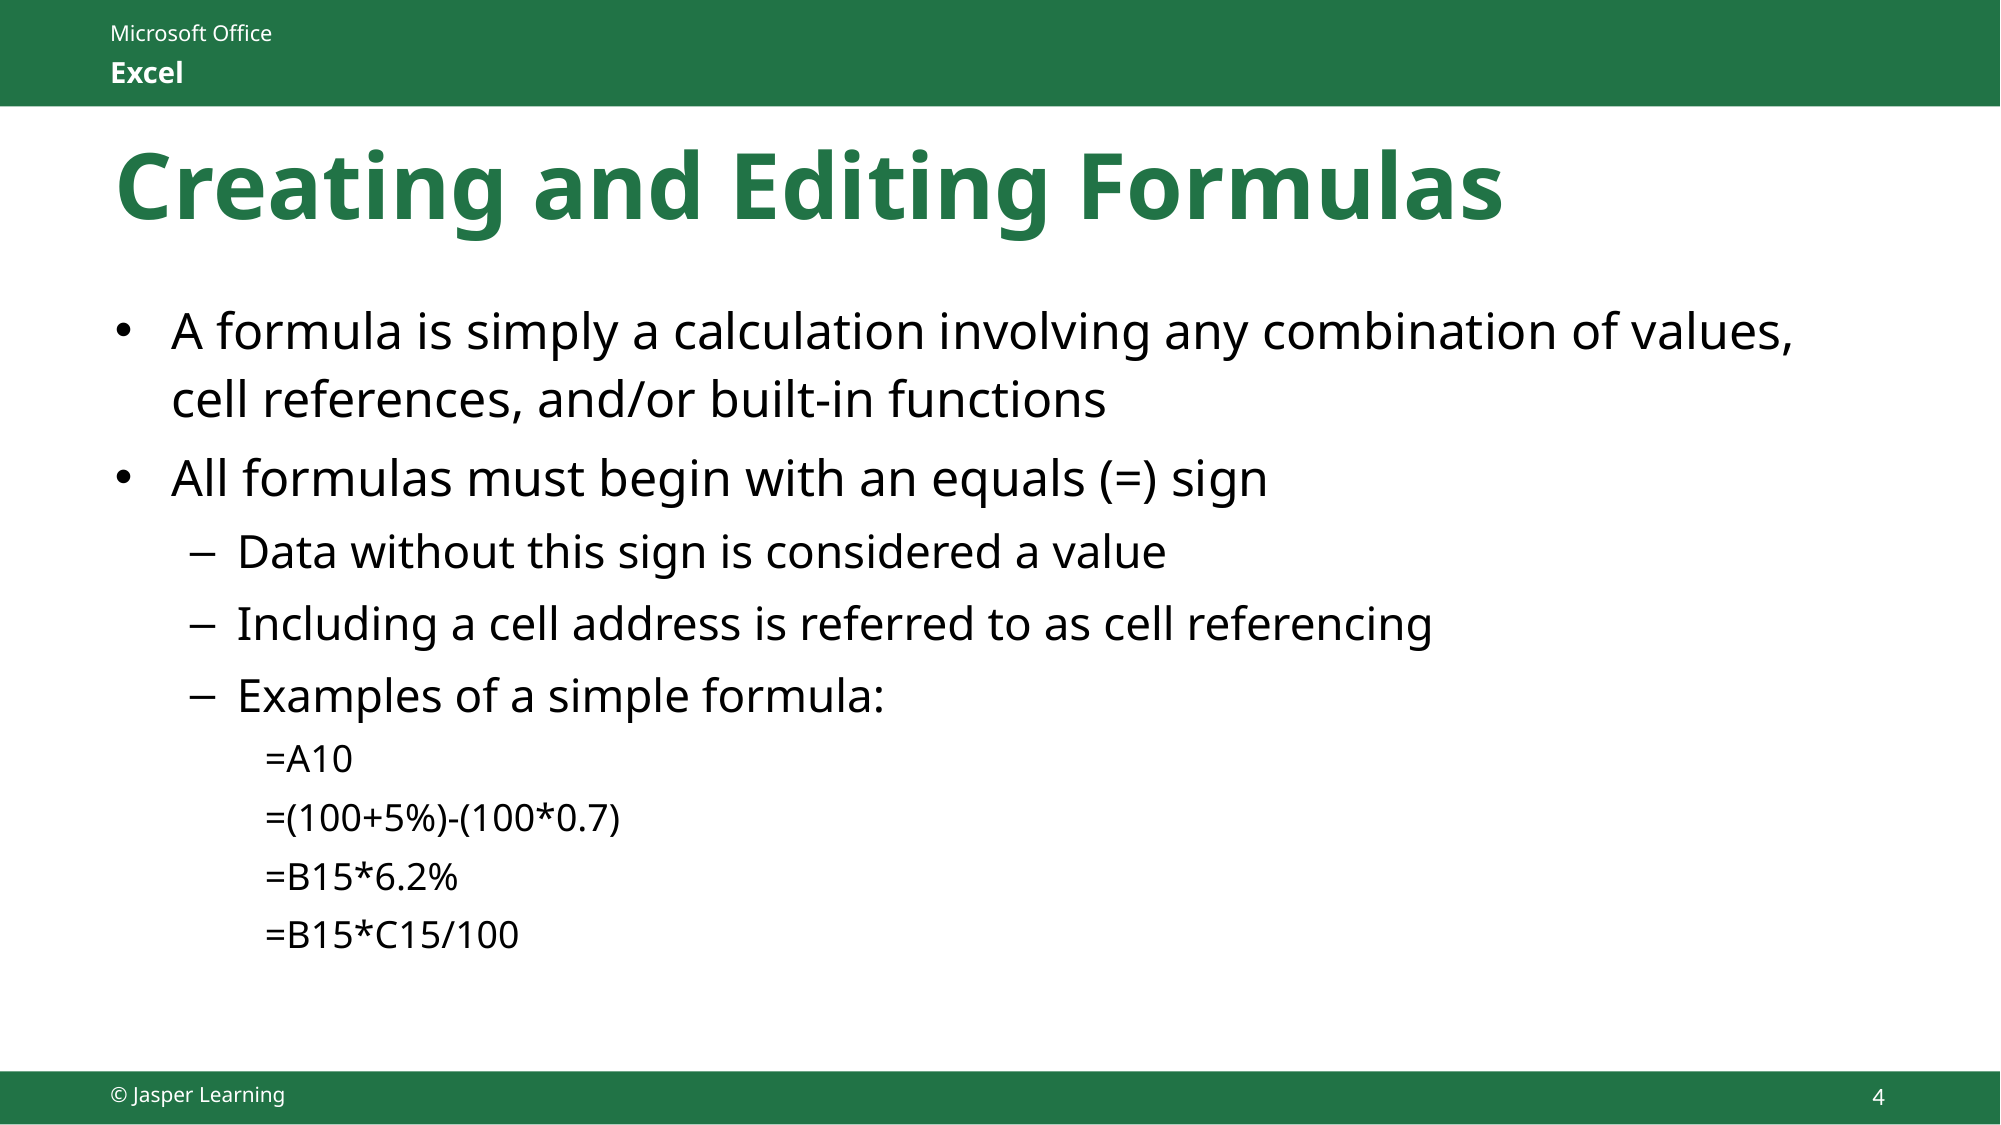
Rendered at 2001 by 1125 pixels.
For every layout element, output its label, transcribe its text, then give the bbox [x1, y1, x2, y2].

title Creating and Editing Formulas [99, 118, 1866, 248]
footer © Jasper Learning [95, 1065, 729, 1125]
slide_number 4 [1433, 1065, 1900, 1125]
list A formula is simply a calculation involving any combination of values, cell references, and/or built-in functions All formulas must begin with an equals (=) sign Data without this sign is considered a value Including a cell address is referred to as cell referencing Examples of a simple formula: =A10 =(100+5%)-(100*0.7) =B15*6.2% =B15*C15/100 [99, 283, 1900, 1026]
